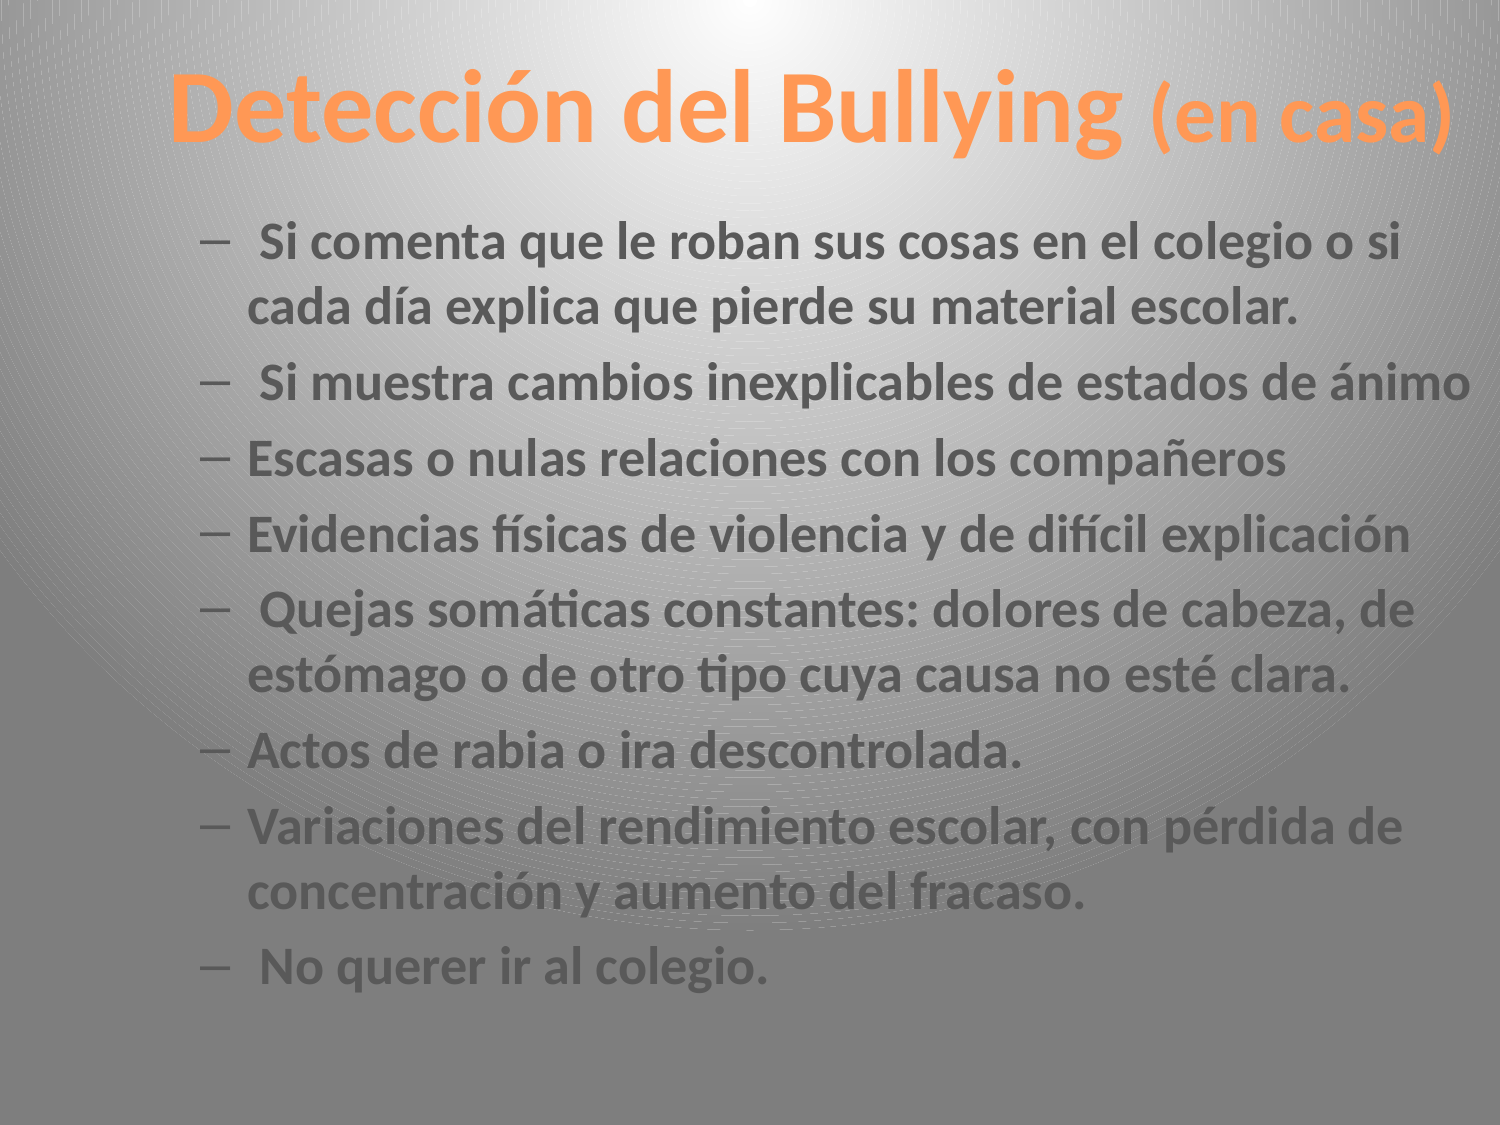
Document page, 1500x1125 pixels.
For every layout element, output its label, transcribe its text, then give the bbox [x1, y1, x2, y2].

text_box Detección del Bullying (en casa) [153, 31, 1471, 172]
text_box [85, 173, 1483, 835]
text_box Si comenta que le roban sus cosas en el colegio o si cada día explica que pierde su material escolar. Si muestra cambios inexplicables de estados de ánimo Escasas o nulas relaciones con los compañeros Evidencias físicas de violencia y de difícil explicación Quejas somáticas constantes: dolores de cabeza, de estómago o de otro tipo cuya causa no esté clara. Actos de rabia o ira descontrolada. Variaciones del rendimiento escolar, con pérdida de concentración y aumento del fracaso. No querer ir al colegio. [110, 198, 1500, 860]
